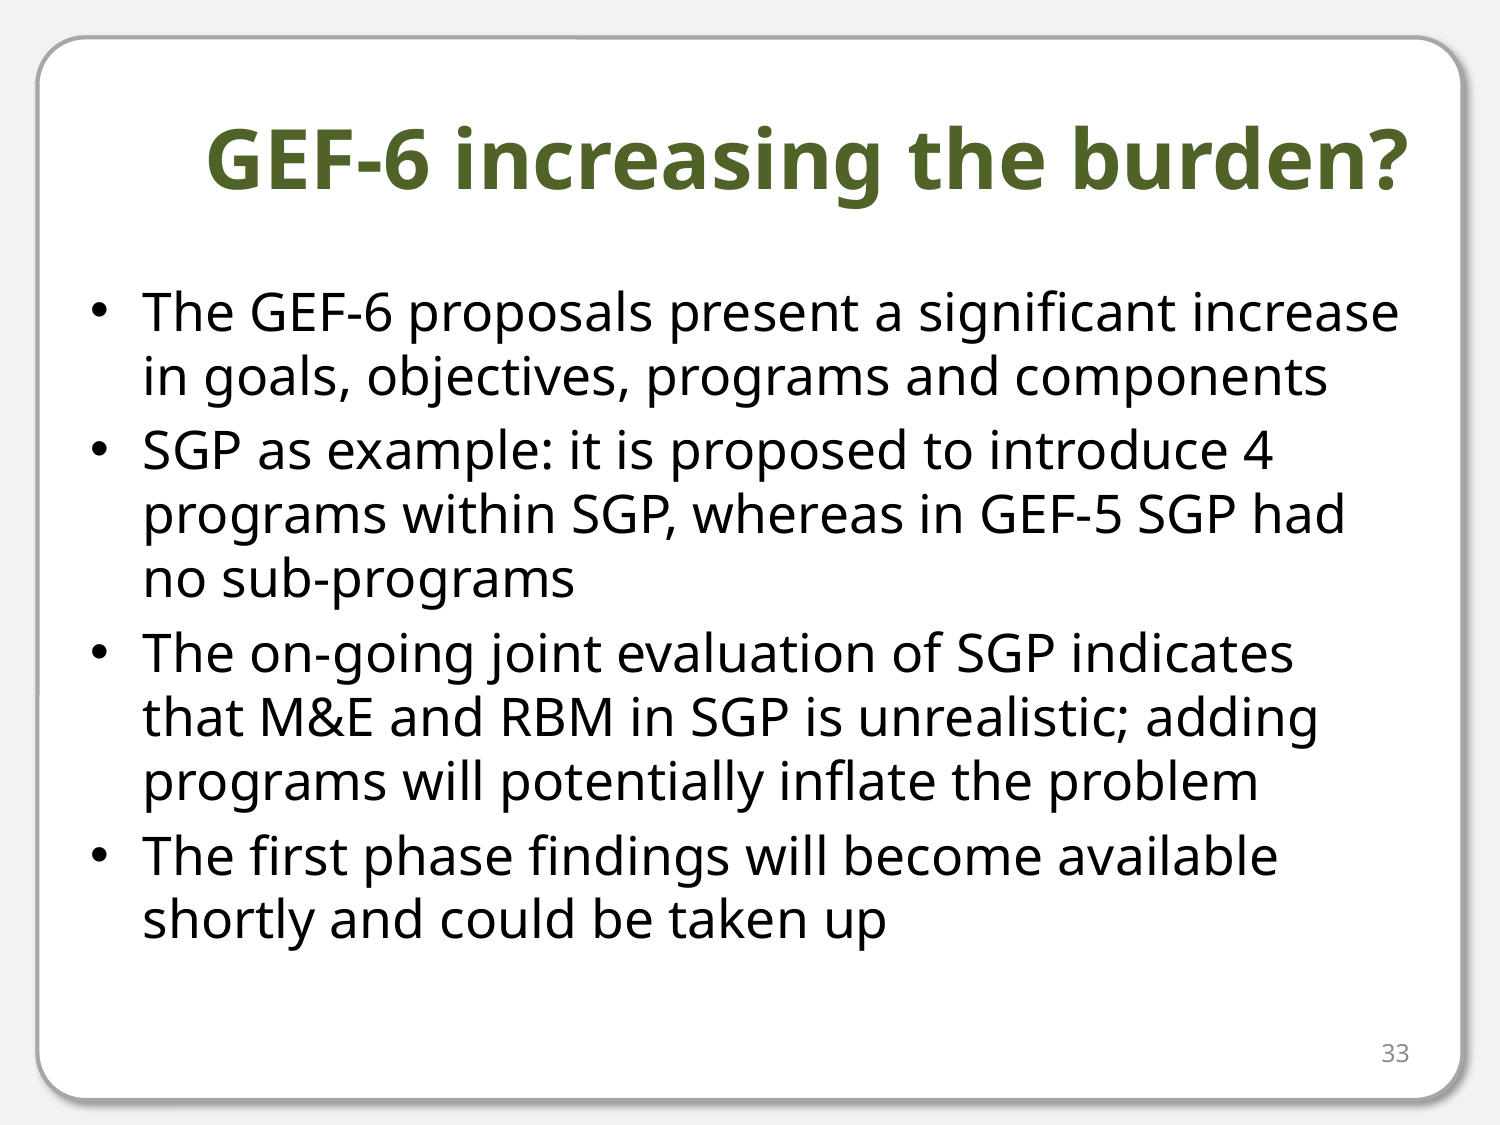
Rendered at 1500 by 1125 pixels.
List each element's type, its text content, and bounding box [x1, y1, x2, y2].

list The GEF-6 proposals present a significant increase in goals, objectives, programs and components SGP as example: it is proposed to introduce 4 programs within SGP, whereas in GEF-5 SGP had no sub-programs The on-going joint evaluation of SGP indicates that M&E and RBM in SGP is unrealistic; adding programs will potentially inflate the problem The first phase findings will become available shortly and could be taken up [75, 270, 1425, 1013]
title GEF-6 increasing the burden? [75, 62, 1425, 250]
slide_number 33 [1074, 1025, 1425, 1085]
